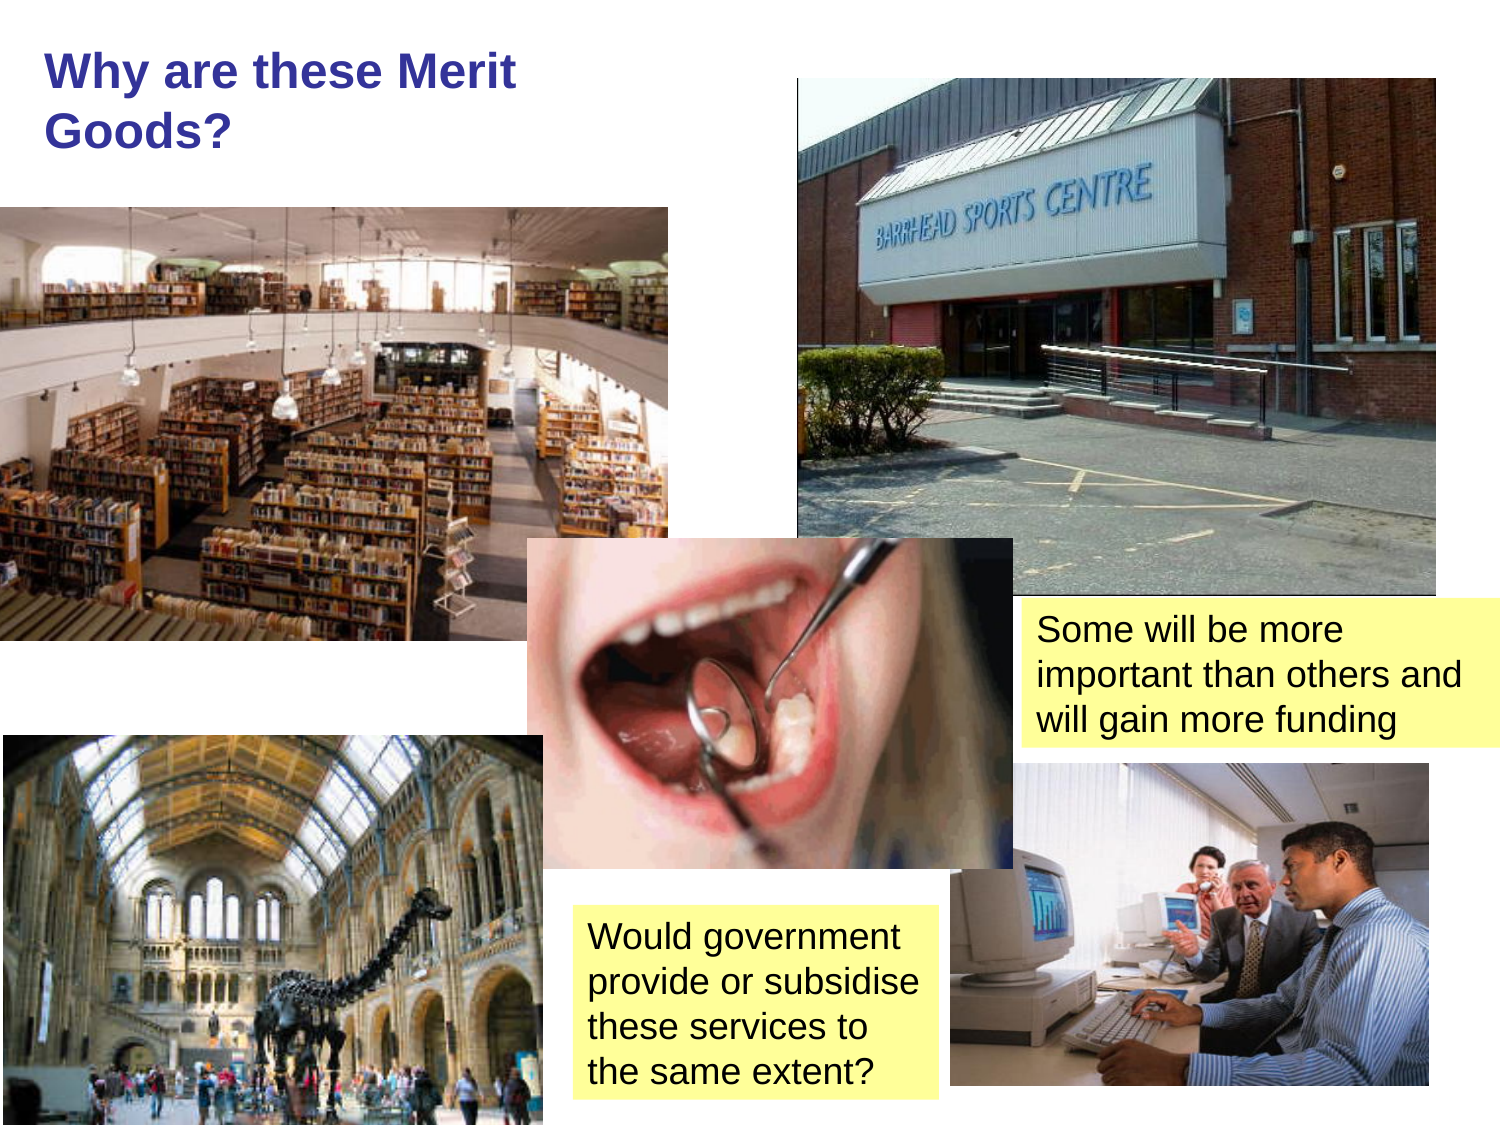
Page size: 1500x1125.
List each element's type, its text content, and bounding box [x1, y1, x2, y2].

text_box Some will be more important than others and will gain more funding [1021, 597, 1500, 748]
picture [0, 77, 1436, 1125]
text_box Why are these Merit Goods? [29, 30, 727, 166]
text_box Would government provide or subsidise these services to the same extent? [572, 904, 939, 1100]
